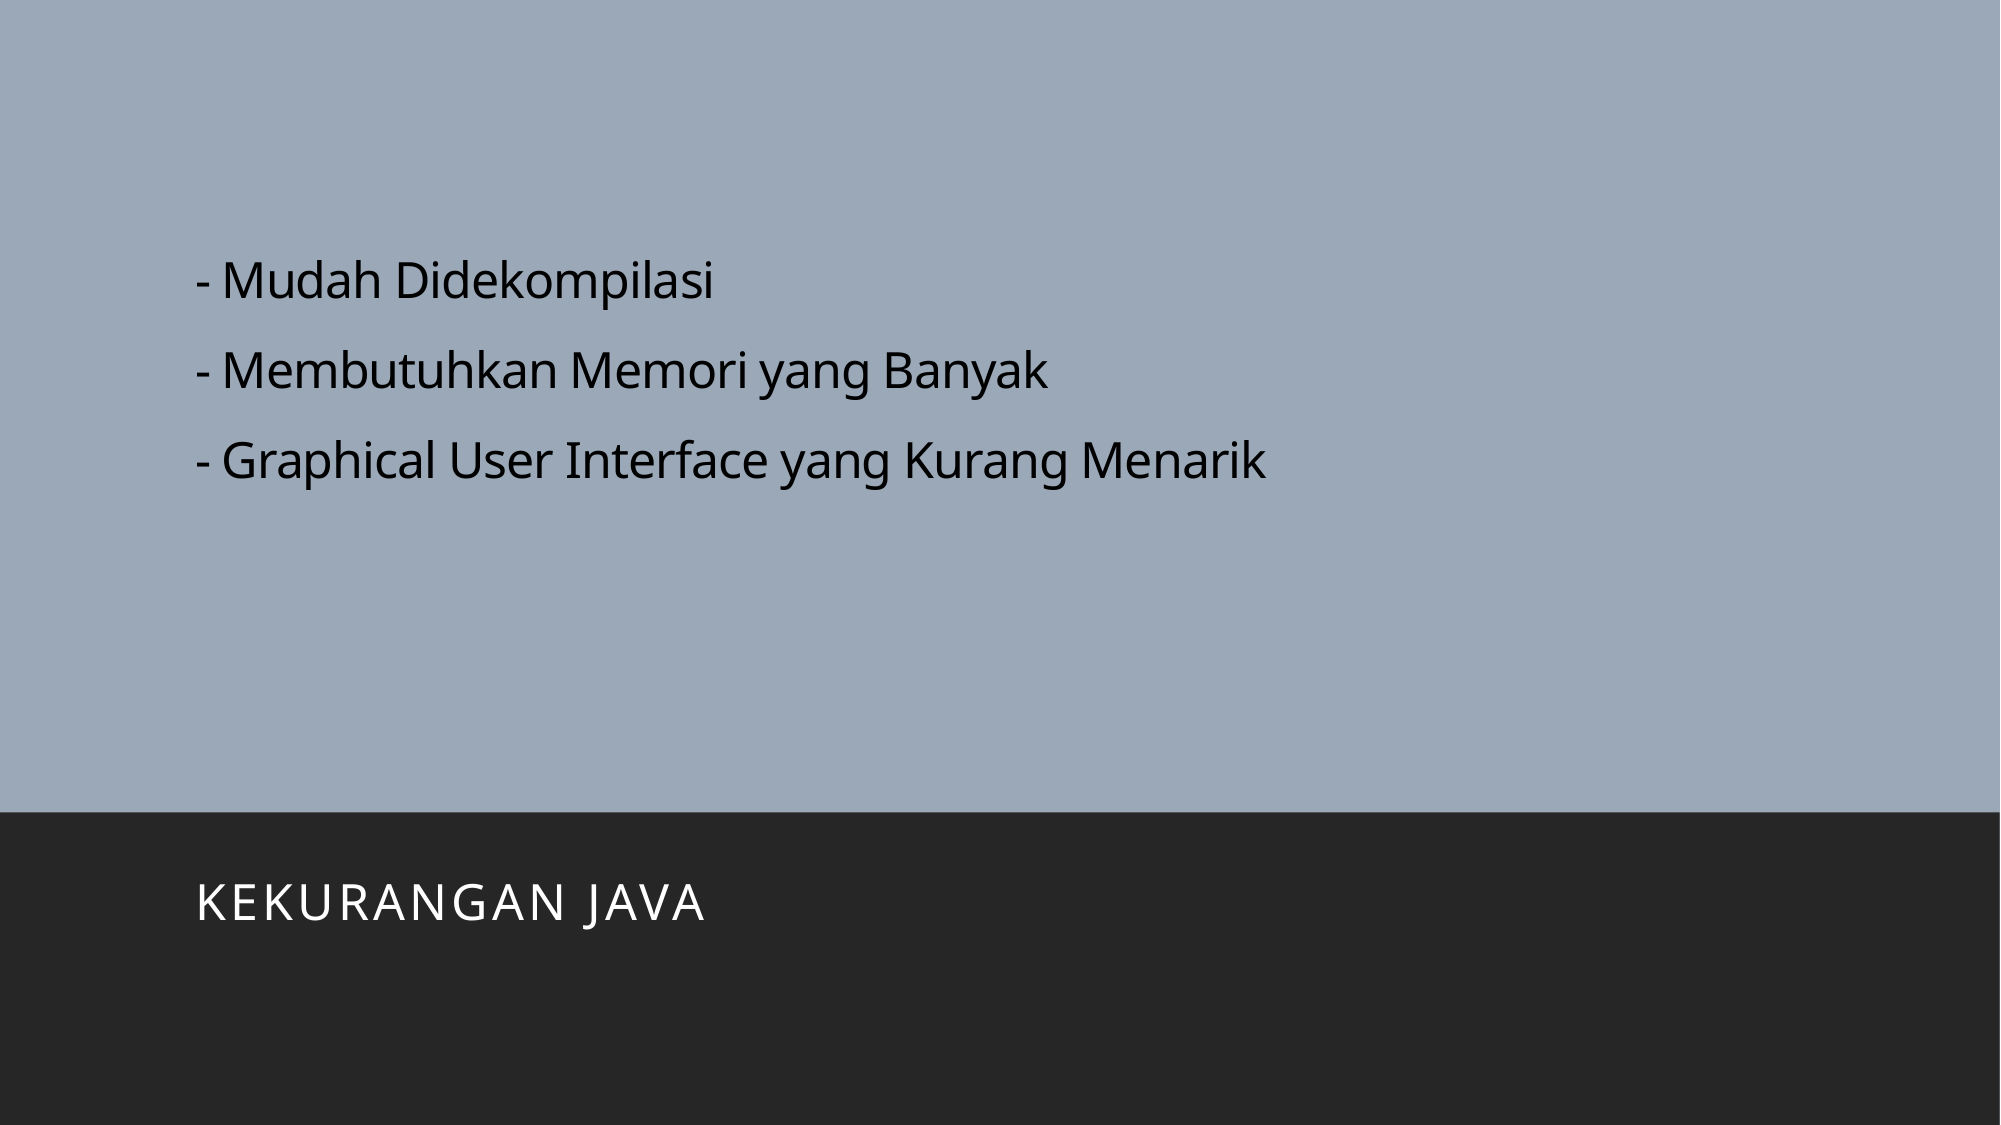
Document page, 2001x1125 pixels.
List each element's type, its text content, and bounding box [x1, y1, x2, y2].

subtitle KEKURANGAN JAVA [180, 857, 1831, 1045]
text_box [0, 811, 2000, 1125]
text_box [0, 0, 2000, 811]
title - Mudah Didekompilasi - Membutuhkan Memori yang Banyak - Graphical User Interface yang Kurang Menarik [180, 124, 1830, 763]
